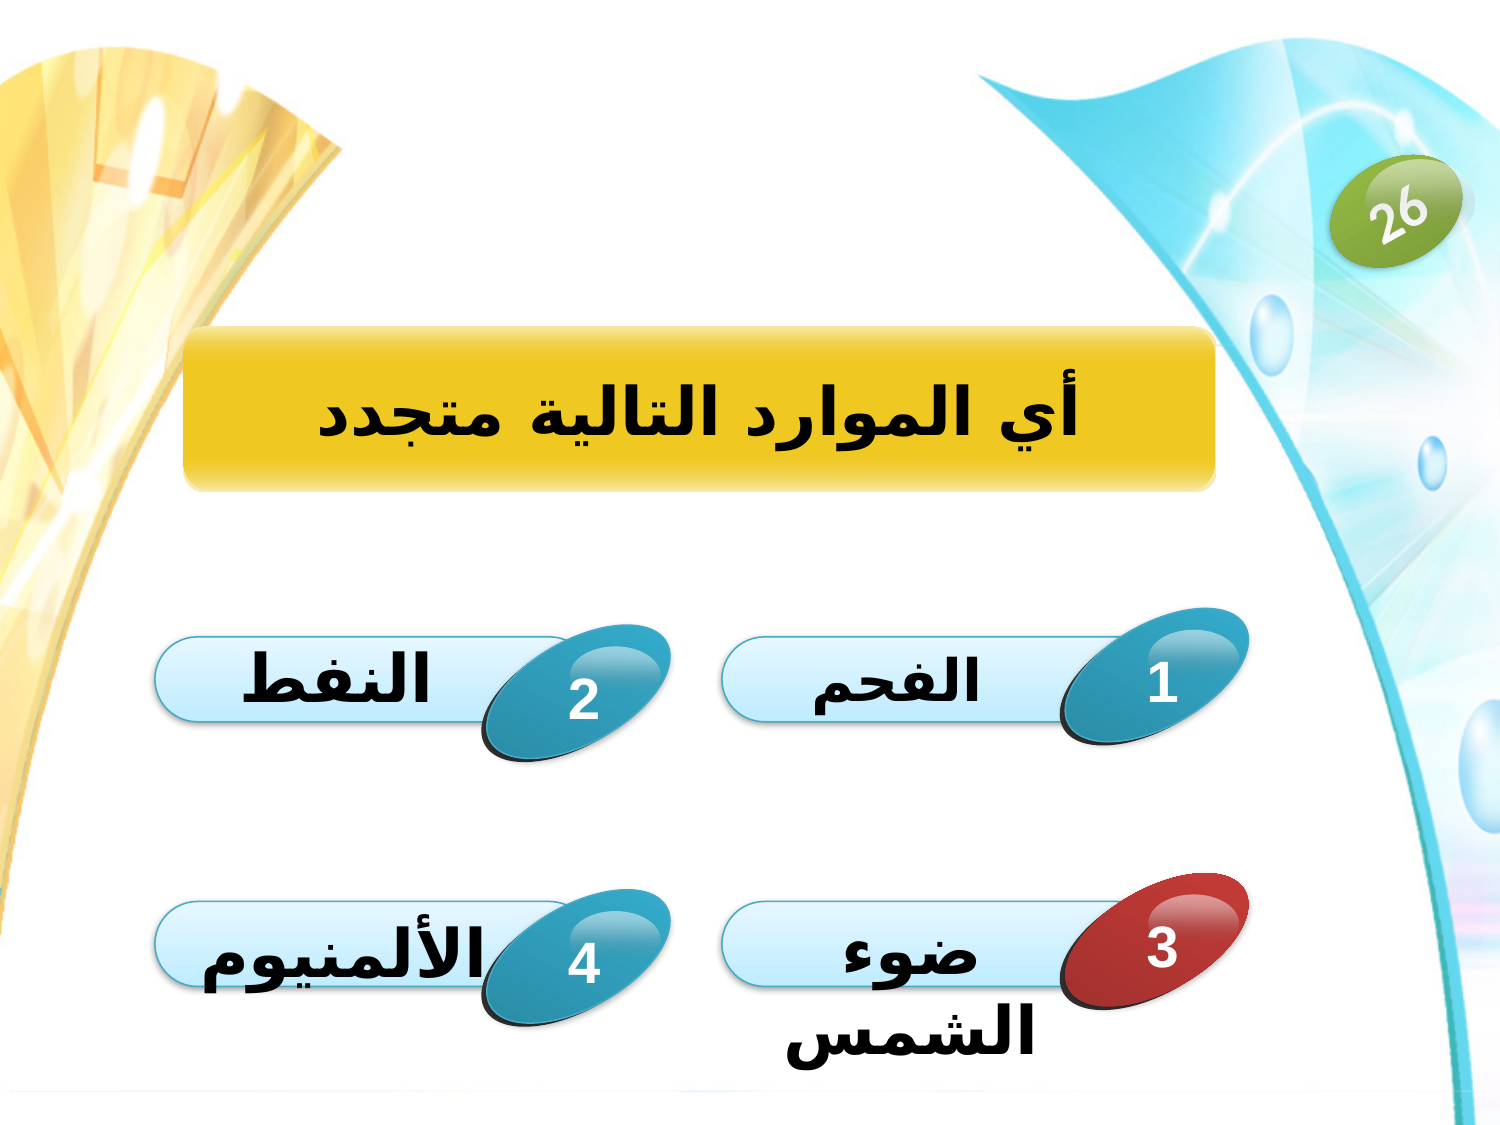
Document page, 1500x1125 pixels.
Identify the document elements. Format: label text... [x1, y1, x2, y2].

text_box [135, 901, 680, 1036]
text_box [182, 325, 1216, 492]
text_box 26 [1330, 178, 1418, 268]
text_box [154, 628, 680, 747]
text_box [721, 623, 1259, 731]
picture [0, 0, 1500, 1125]
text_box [691, 888, 1259, 997]
